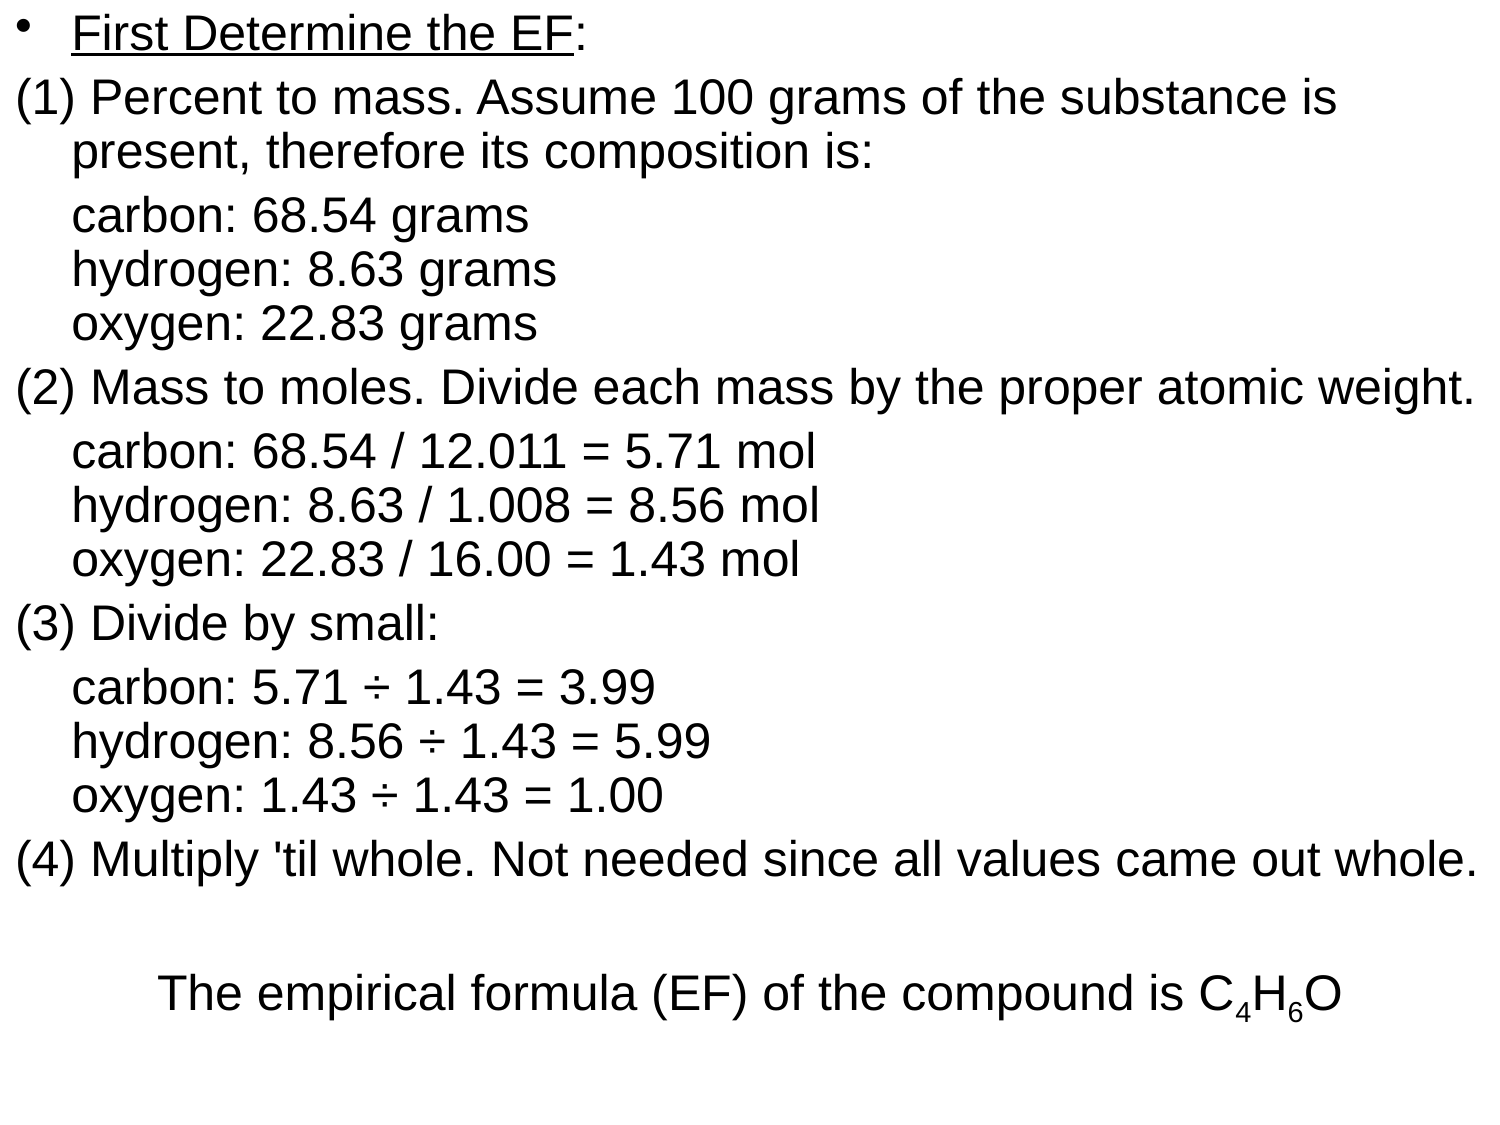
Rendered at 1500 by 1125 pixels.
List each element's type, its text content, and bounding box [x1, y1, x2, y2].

list First Determine the EF: (1) Percent to mass. Assume 100 grams of the substance is present, therefore its composition is: carbon: 68.54 grams hydrogen: 8.63 grams oxygen: 22.83 grams (2) Mass to moles. Divide each mass by the proper atomic weight. carbon: 68.54 / 12.011 = 5.71 mol hydrogen: 8.63 / 1.008 = 8.56 mol oxygen: 22.83 / 16.00 = 1.43 mol (3) Divide by small: carbon: 5.71 ÷ 1.43 = 3.99 hydrogen: 8.56 ÷ 1.43 = 5.99 oxygen: 1.43 ÷ 1.43 = 1.00 (4) Multiply 'til whole. Not needed since all values came out whole. The empirical formula (EF) of the compound is C4H6O [0, 0, 1500, 1125]
